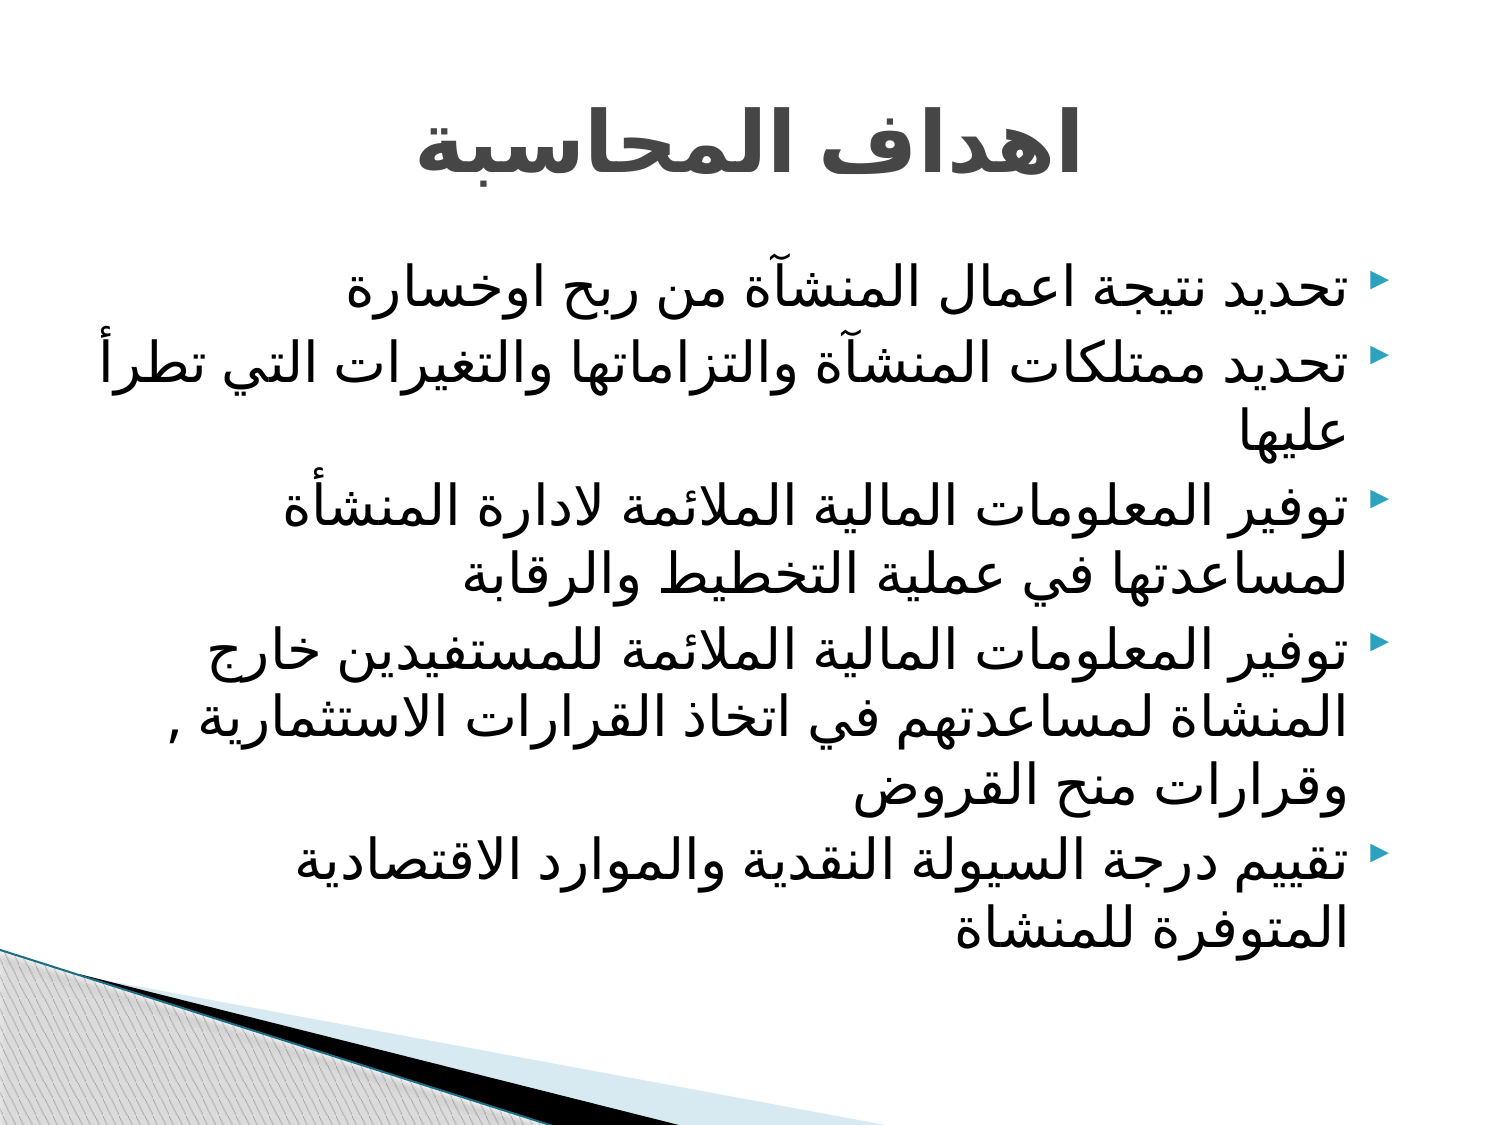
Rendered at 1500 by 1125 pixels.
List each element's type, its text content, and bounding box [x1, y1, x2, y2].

list تحديد نتيجة اعمال المنشآة من ربح اوخسارة تحديد ممتلكات المنشآة والتزاماتها والتغيرات التي تطرأ عليها توفير المعلومات المالية الملائمة لادارة المنشأة لمساعدتها في عملية التخطيط والرقابة توفير المعلومات المالية الملائمة للمستفيدين خارج المنشاة لمساعدتهم في اتخاذ القرارات الاستثمارية , وقرارات منح القروض تقييم درجة السيولة النقدية والموارد الاقتصادية المتوفرة للمنشاة [75, 243, 1425, 986]
title اهداف المحاسبة [75, 45, 1425, 233]
